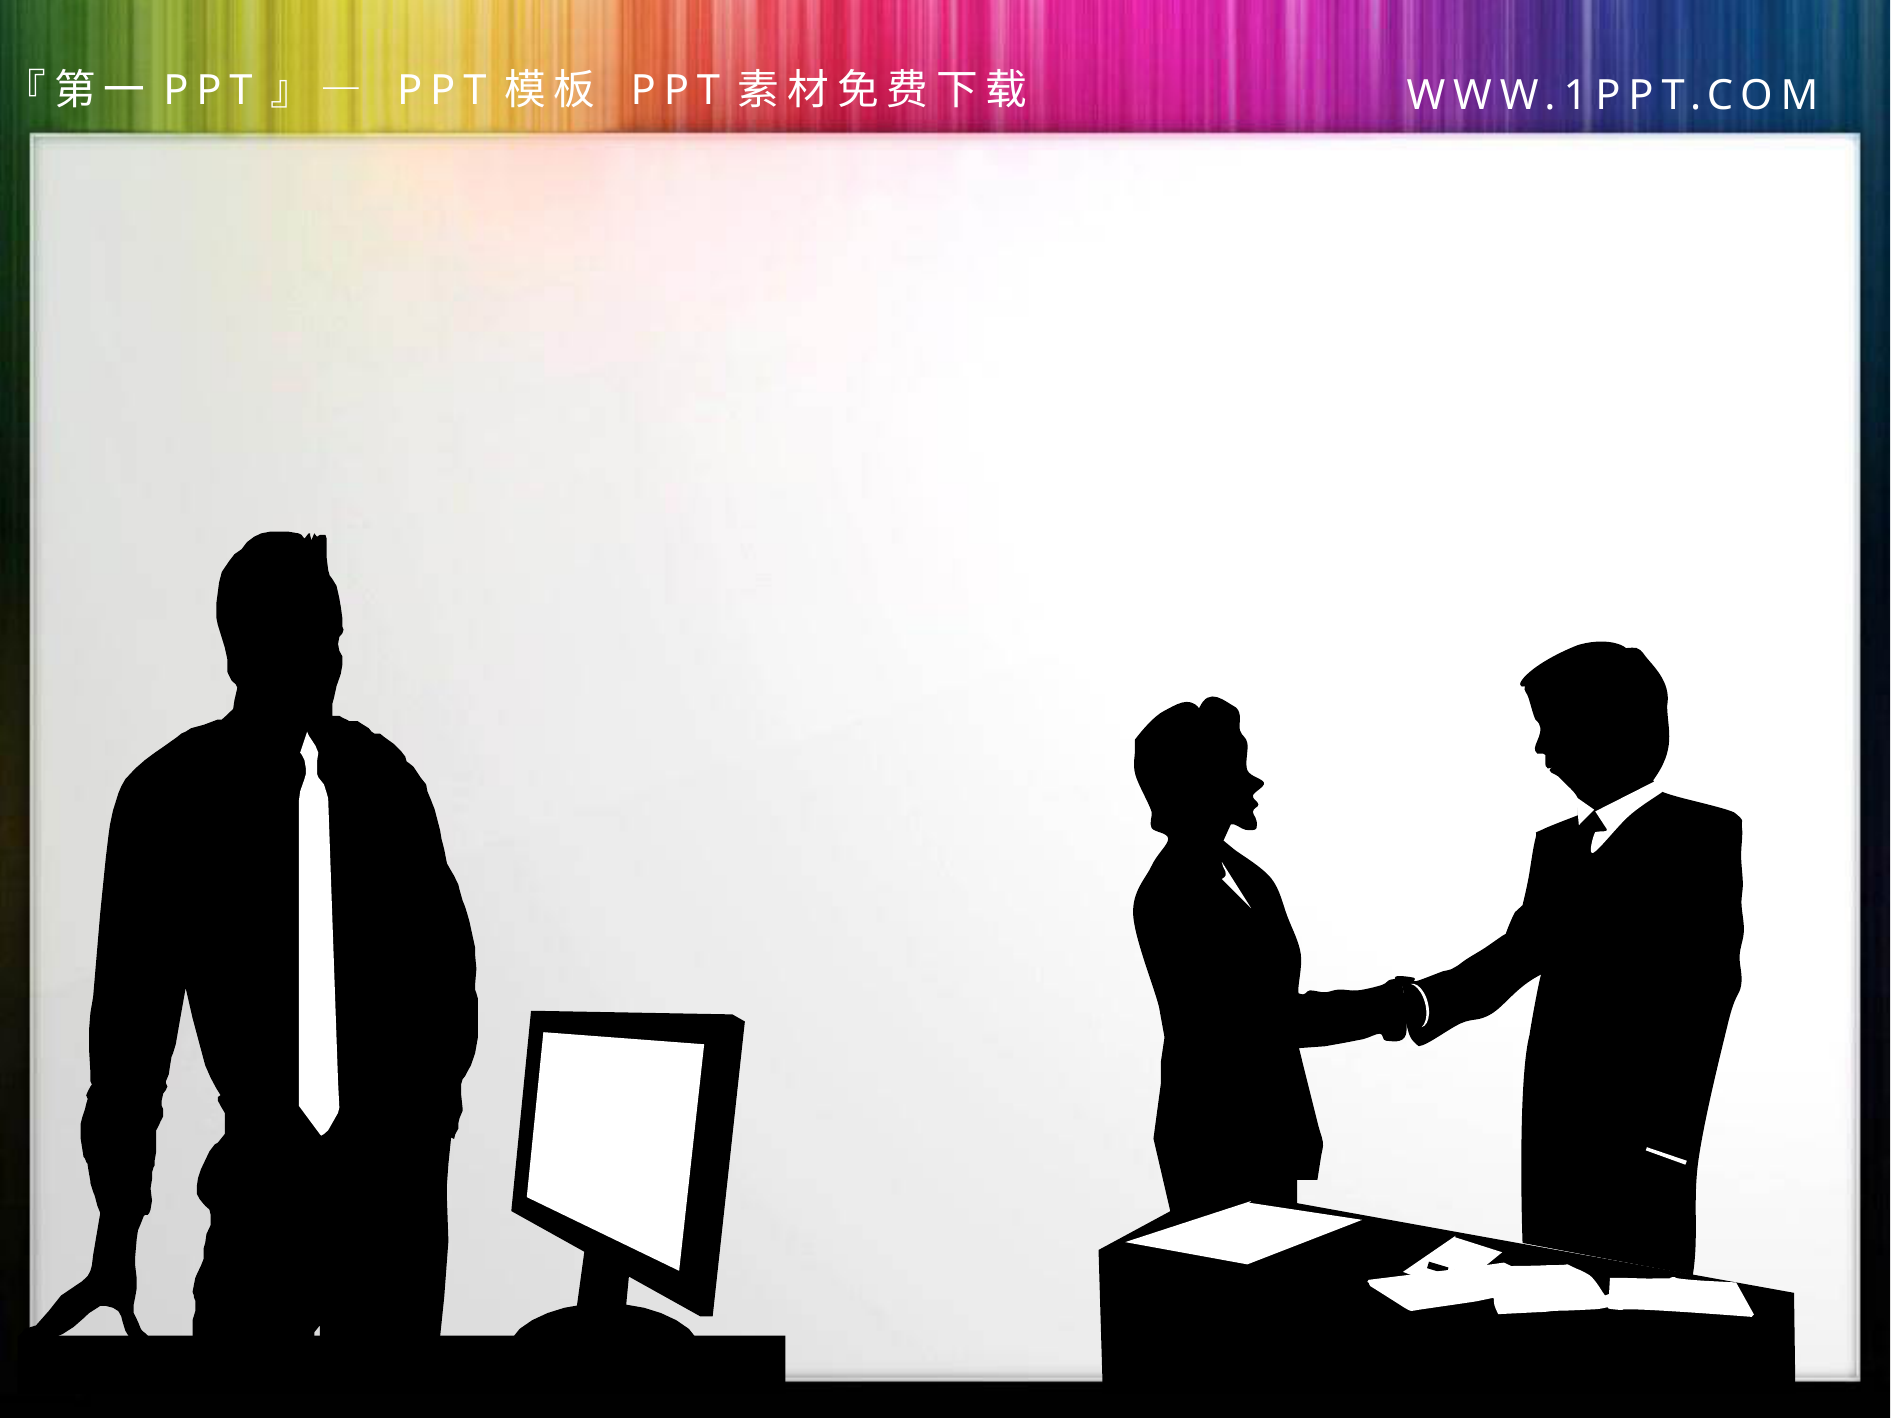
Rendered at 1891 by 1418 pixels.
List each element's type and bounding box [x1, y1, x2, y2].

picture [0, 0, 1891, 1418]
text_box [17, 531, 786, 1395]
text_box [1098, 637, 1796, 1395]
